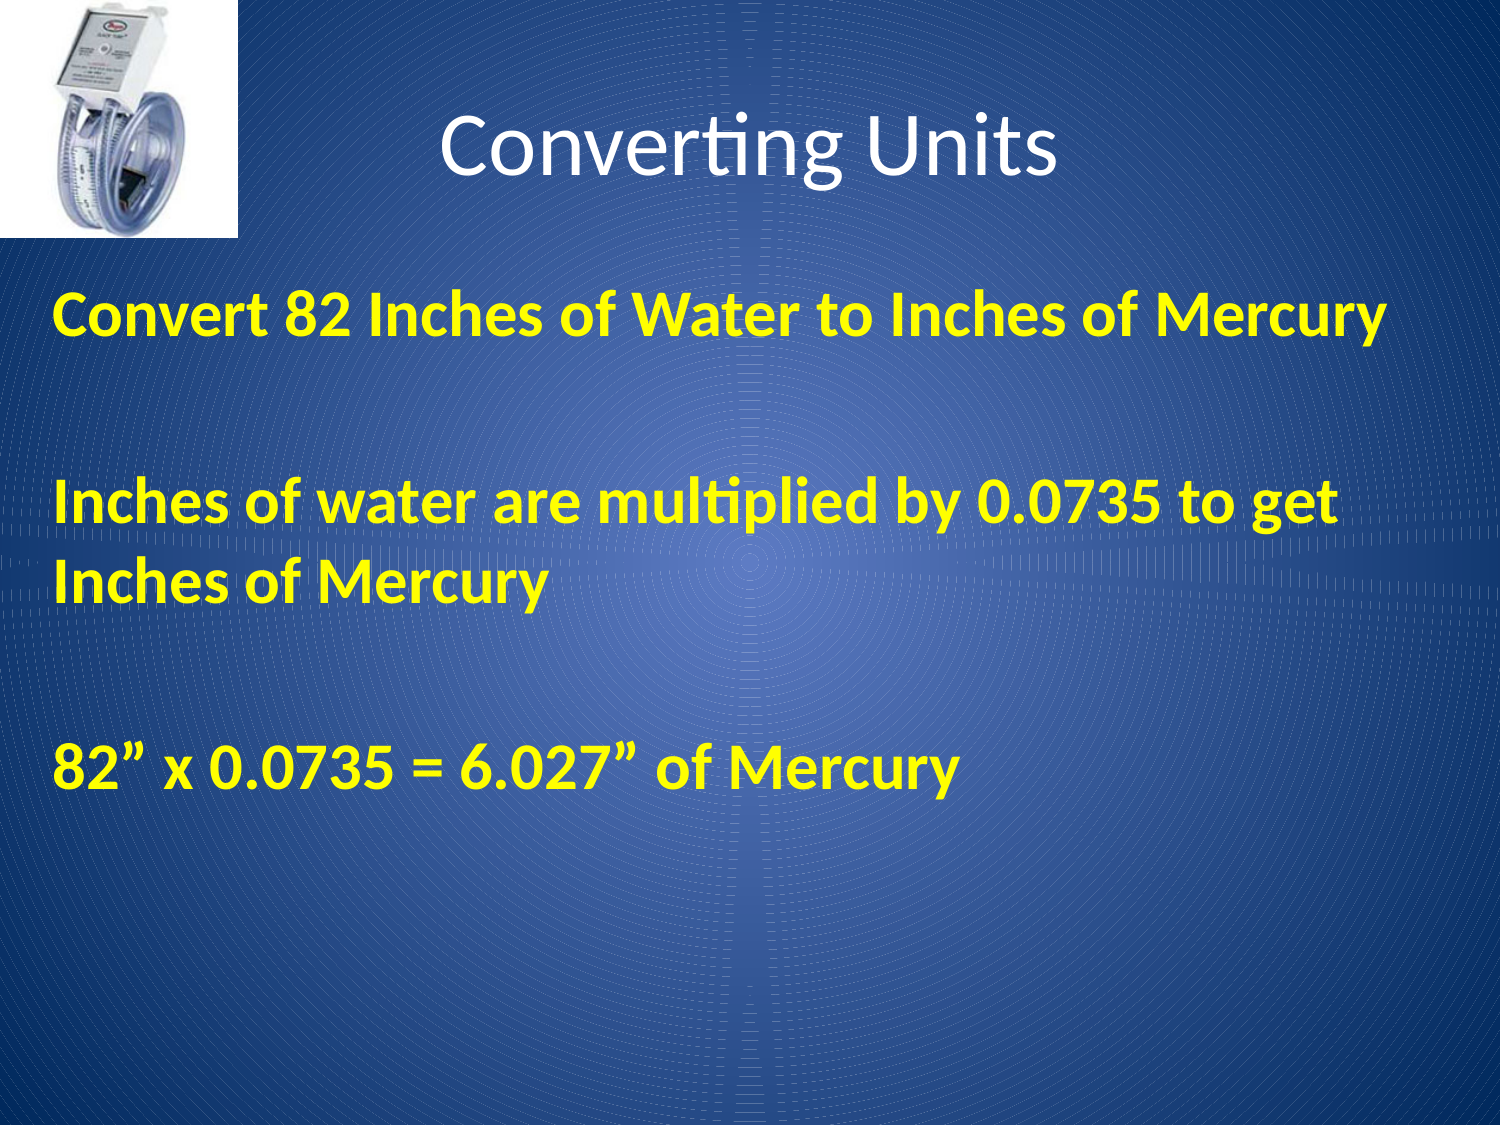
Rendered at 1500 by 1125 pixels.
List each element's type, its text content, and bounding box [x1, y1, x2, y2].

title Converting Units [241, 45, 1425, 233]
picture [0, 0, 238, 238]
list Convert 82 Inches of Water to Inches of Mercury Inches of water are multiplied by 0.0735 to get Inches of Mercury 82” x 0.0735 = 6.027” of Mercury [37, 262, 1475, 1125]
